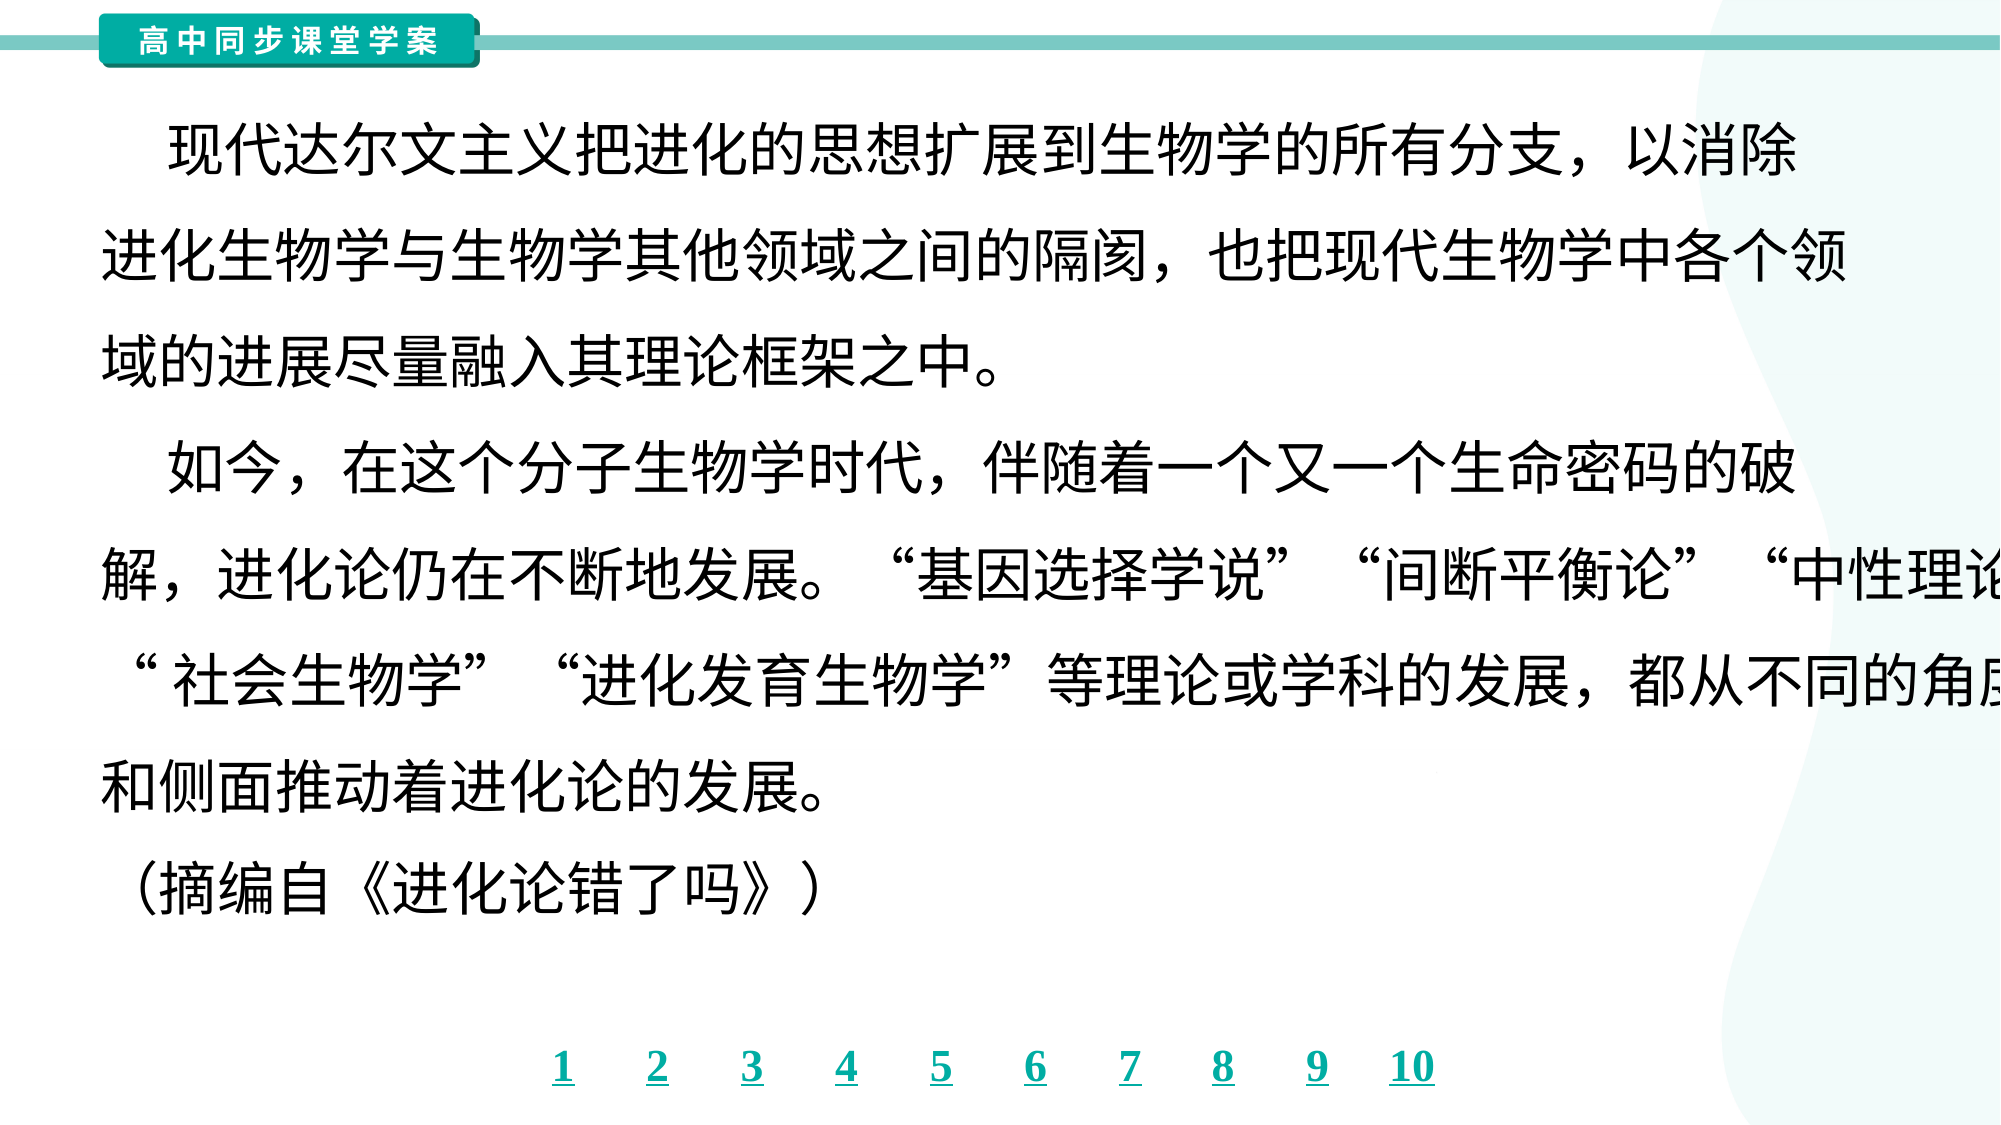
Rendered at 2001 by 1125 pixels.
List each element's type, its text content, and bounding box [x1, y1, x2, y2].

text_box 现代达尔文主义把进化的思想扩展到生物学的所有分支，以消除 进化生物学与生物学其他领域之间的隔阂，也把现代生物学中各个领 域的进展尽量融入其理论框架之中。 如今，在这个分子生物学时代，伴随着一个又一个生命密码的破 解，进化论仍在不断地发展。“基因选择学说”“间断平衡论”“中性理论” “社会生物学”“进化发育生物学”等理论或学科的发展，都从不同的角度 和侧面推动着进化论的发展。 （摘编自《进化论错了吗》）#1.2.6.1 [100, 76, 1899, 911]
picture [0, 0, 2000, 1125]
